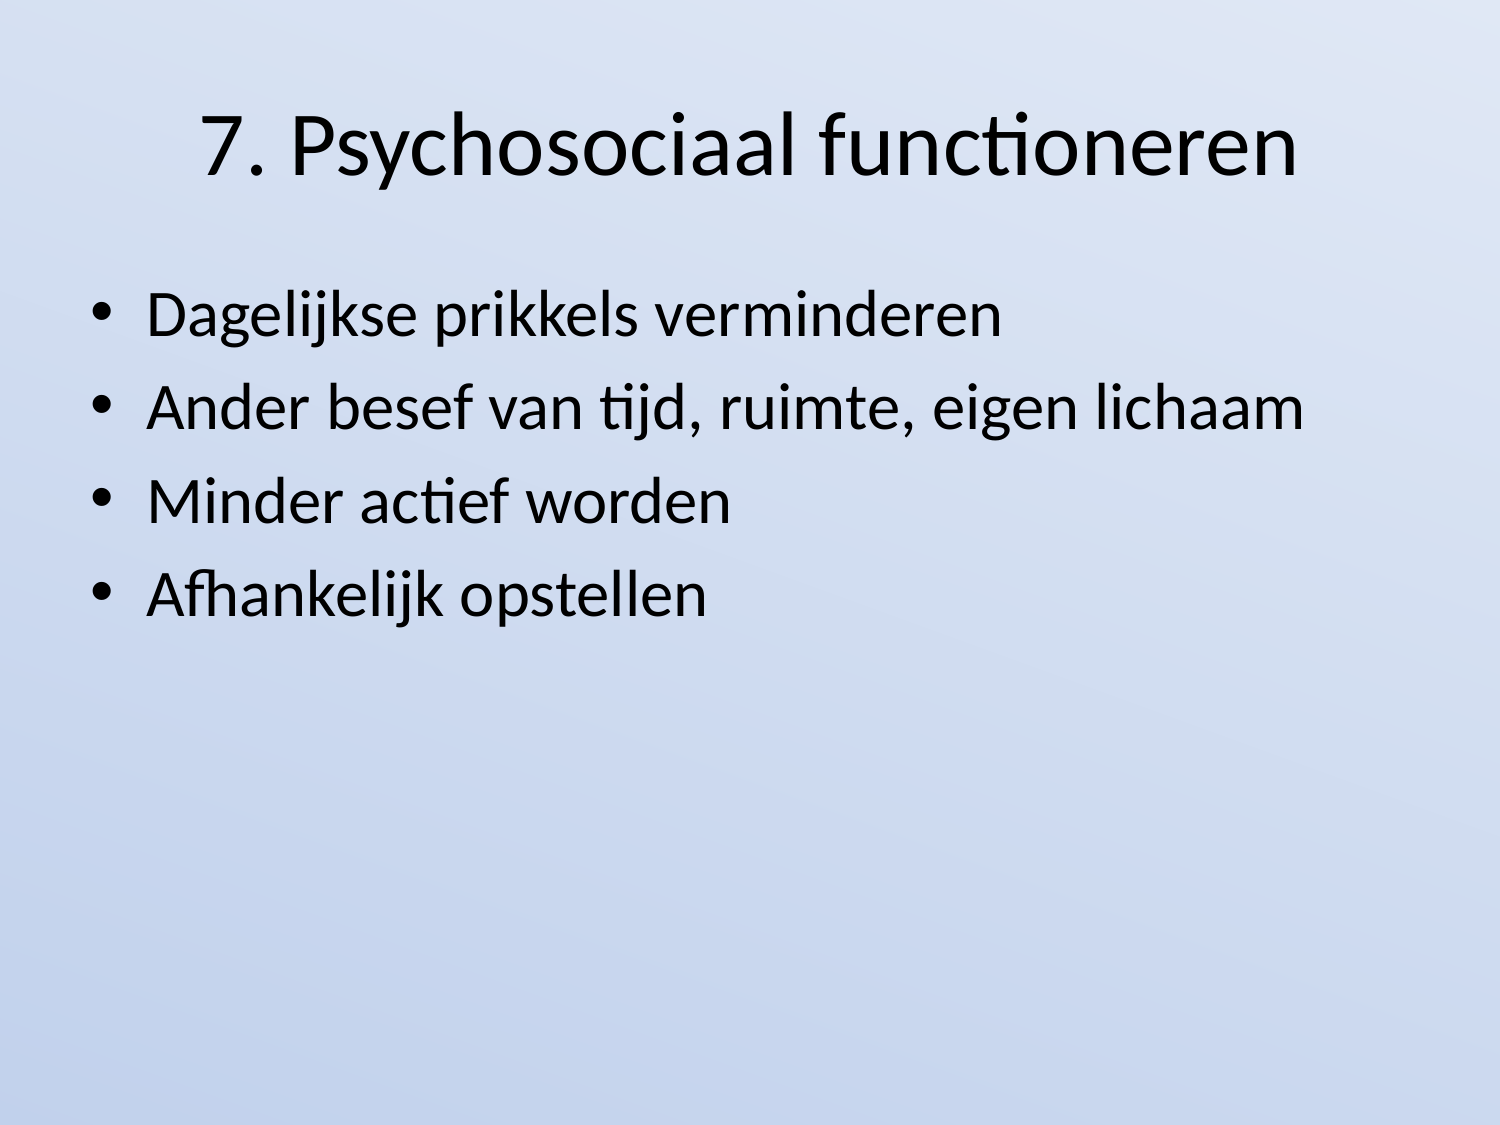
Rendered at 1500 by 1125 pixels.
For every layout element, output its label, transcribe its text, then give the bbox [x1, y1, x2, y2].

list Dagelijkse prikkels verminderen Ander besef van tijd, ruimte, eigen lichaam Minder actief worden Afhankelijk opstellen [75, 262, 1425, 1005]
title 7. Psychosociaal functioneren [75, 45, 1425, 233]
